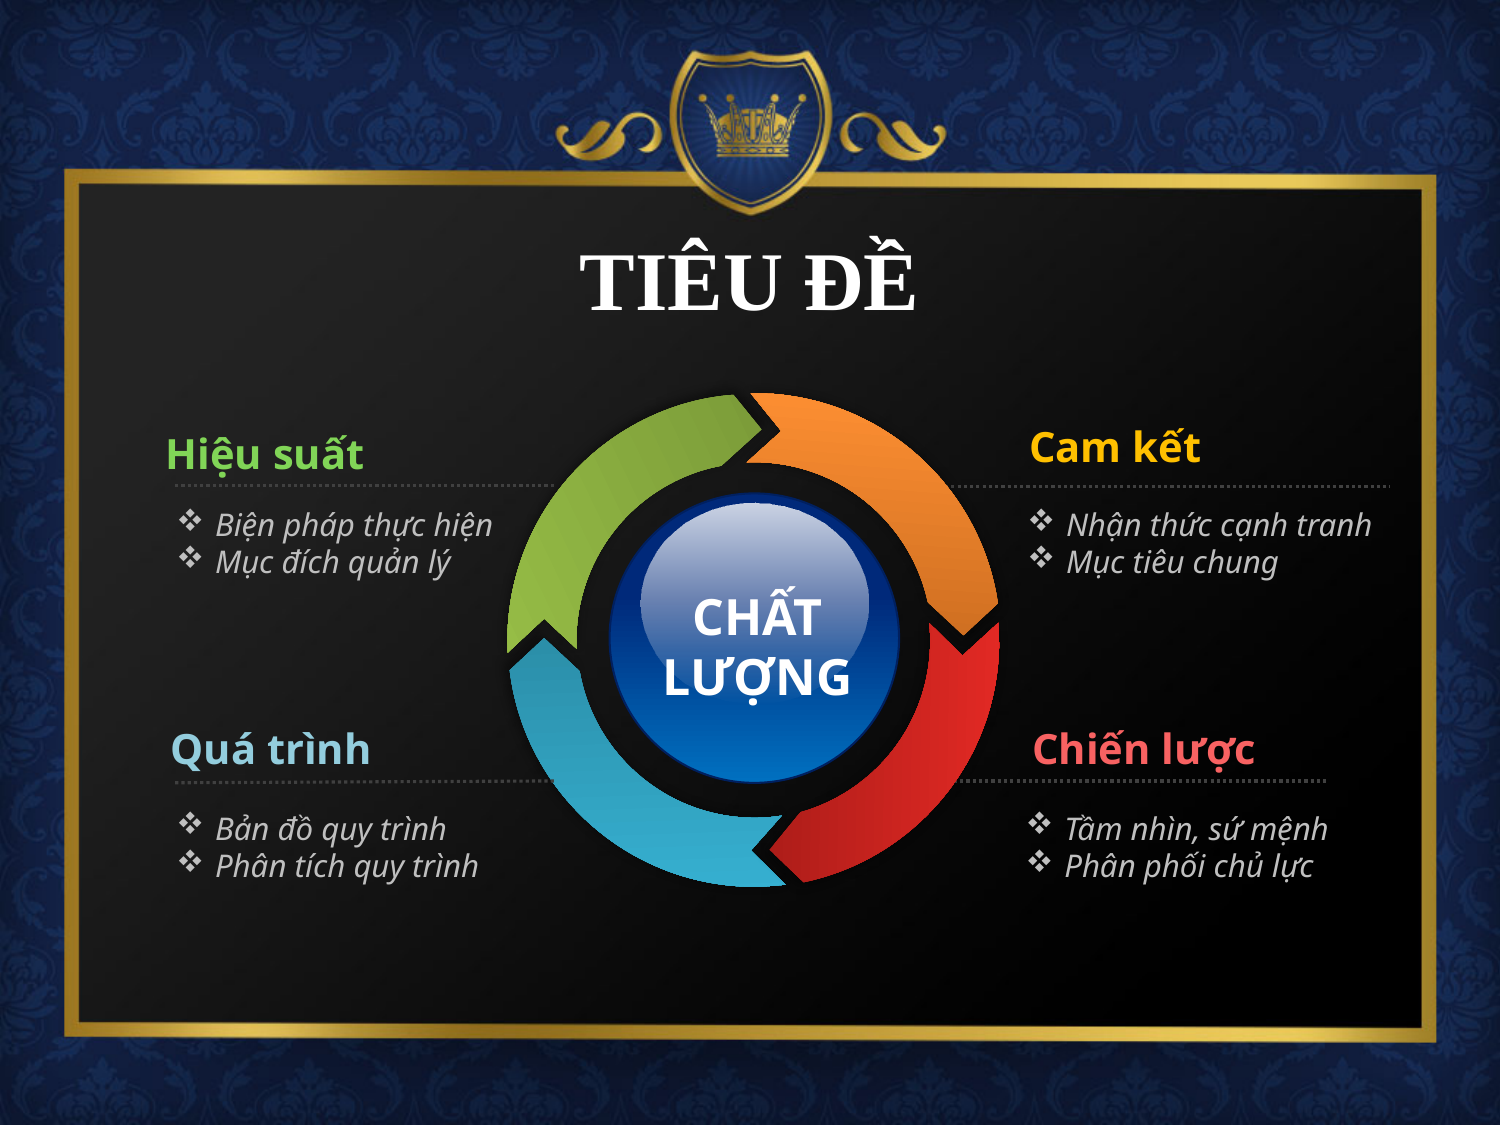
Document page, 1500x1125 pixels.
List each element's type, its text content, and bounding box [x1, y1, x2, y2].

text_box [174, 780, 555, 784]
text_box Nhận thức cạnh tranh Mục tiêu chung [1012, 497, 1449, 587]
text_box Biện pháp thực hiện Mục đích quản lý [161, 497, 459, 587]
text_box Bản đồ quy trình Phân tích quy trình [161, 801, 459, 892]
text_box Chiến lược [1017, 715, 1271, 780]
text_box Cam kết [1014, 413, 1217, 478]
text_box Tầm nhìn, sứ mệnh Phân phối chủ lực [1010, 801, 1390, 892]
text_box Hiệu suất [150, 420, 380, 485]
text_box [464, 401, 1005, 891]
text_box Quá trình [155, 715, 387, 781]
picture [0, 0, 1500, 1125]
title TIÊU ĐỀ [99, 214, 1400, 340]
